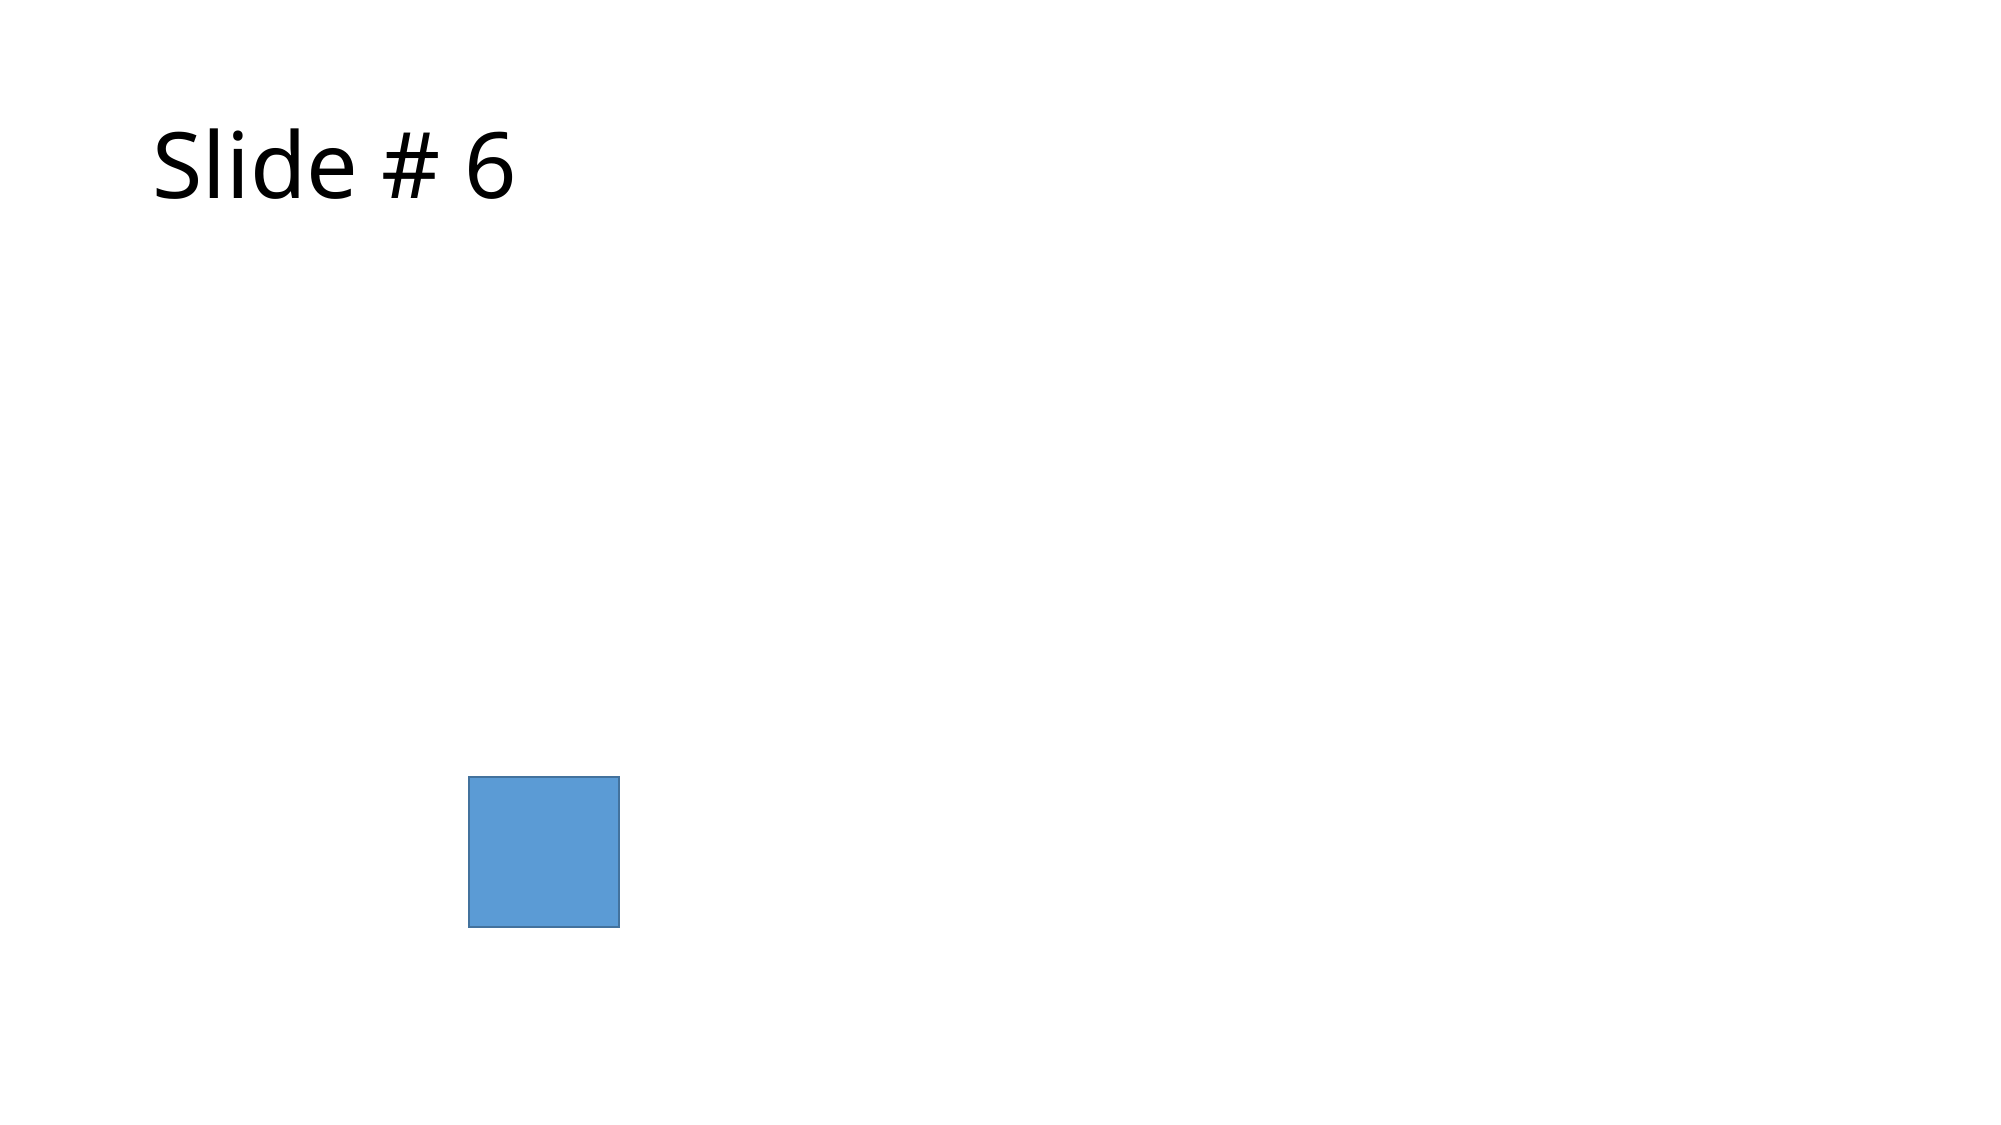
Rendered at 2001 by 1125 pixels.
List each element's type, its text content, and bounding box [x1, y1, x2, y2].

text_box [468, 776, 620, 928]
title Slide # 6 [137, 59, 1863, 278]
